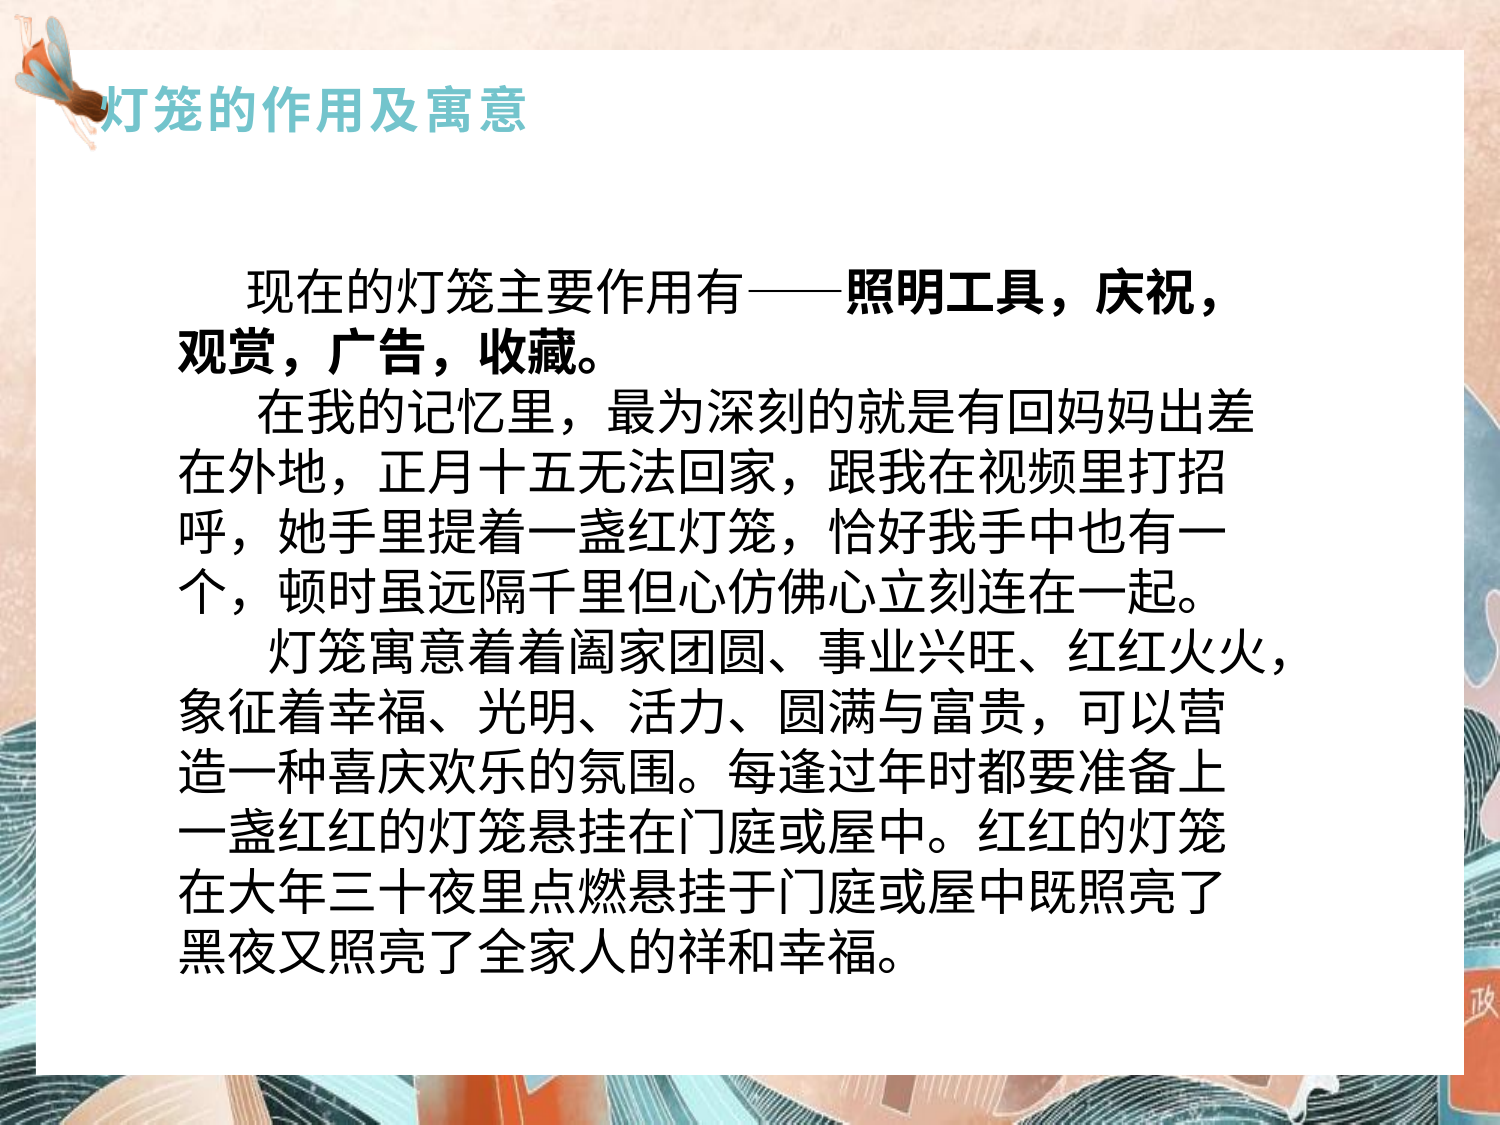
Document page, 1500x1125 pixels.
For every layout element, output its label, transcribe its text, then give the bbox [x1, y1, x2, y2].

title 灯笼的作用及寓意 [82, 72, 1418, 146]
picture [0, 0, 1500, 1125]
text_box 现在的灯笼主要作用有——照明工具，庆祝，观赏，广告，收藏。 在我的记忆里，最为深刻的就是有回妈妈出差在外地，正月十五无法回家，跟我在视频里打招呼，她手里提着一盏红灯笼，恰好我手中也有一个，顿时虽远隔千里但心仿佛心立刻连在一起。 灯笼寓意着着阖家团圆、事业兴旺、红红火火，象征着幸福、光明、活力、圆满与富贵，可以营造一种喜庆欢乐的氛围。每逢过年时都要准备上一盏红红的灯笼悬挂在门庭或屋中。红红的灯笼在大年三十夜里点燃悬挂于门庭或屋中既照亮了黑夜又照亮了全家人的祥和幸福。 [162, 253, 1289, 988]
